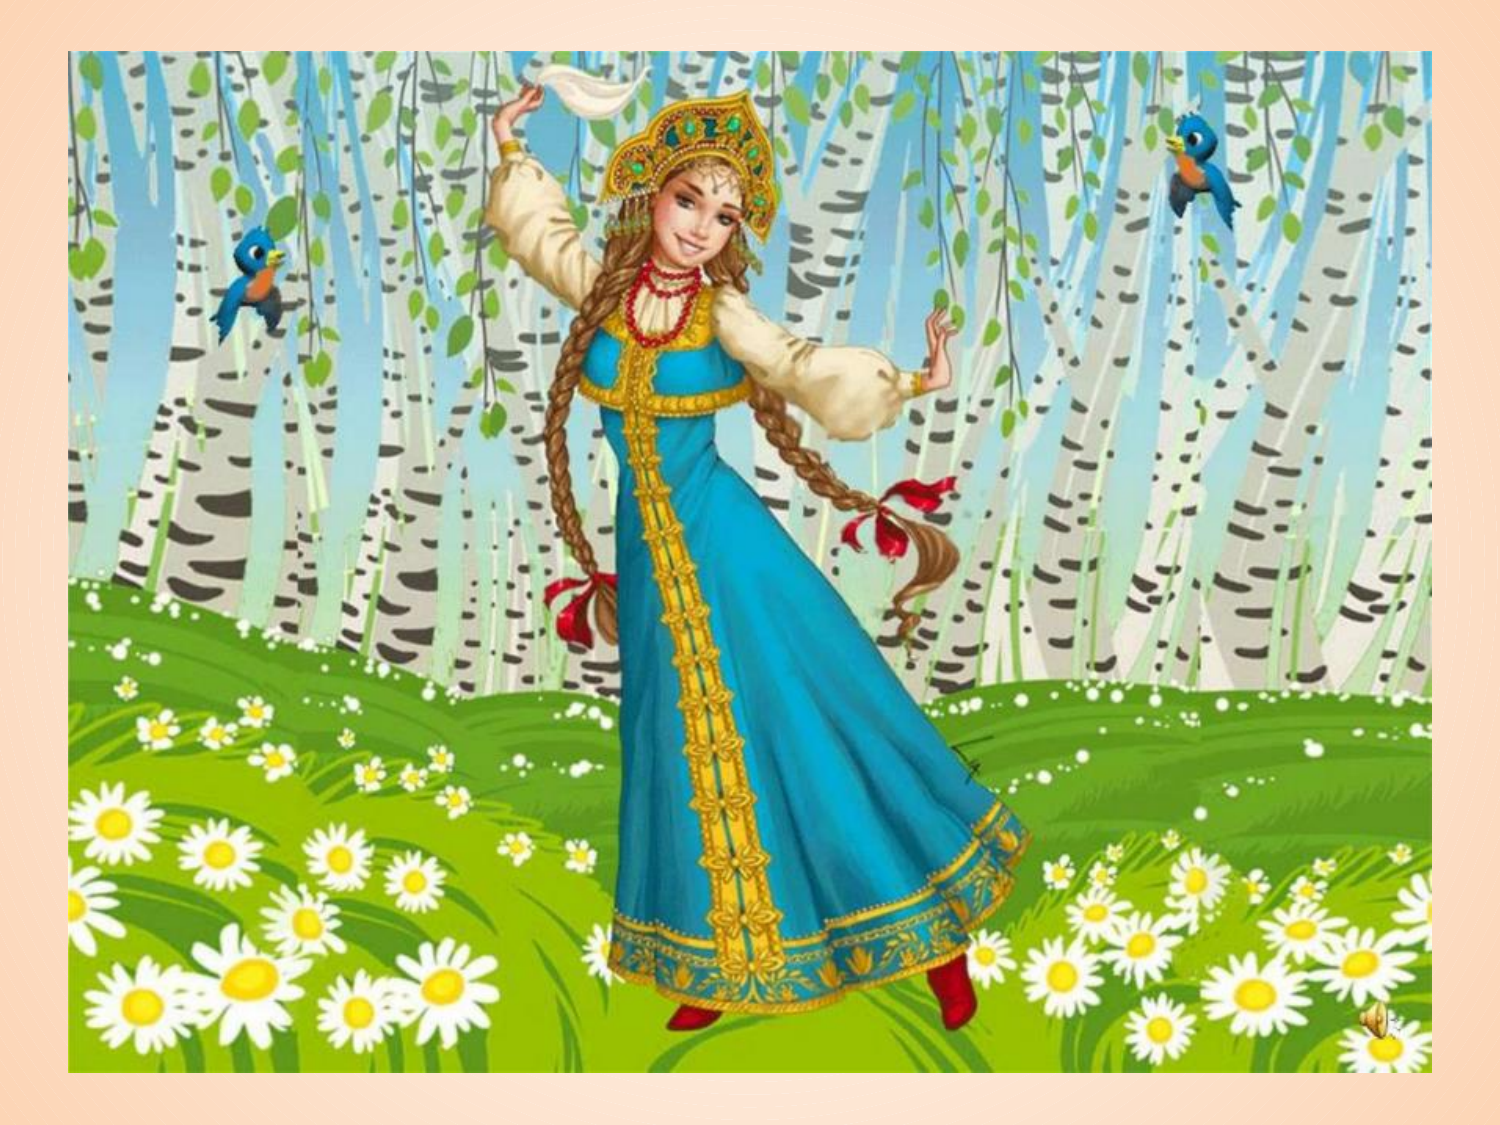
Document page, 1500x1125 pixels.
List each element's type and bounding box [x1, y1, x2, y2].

picture [68, 51, 1432, 1074]
